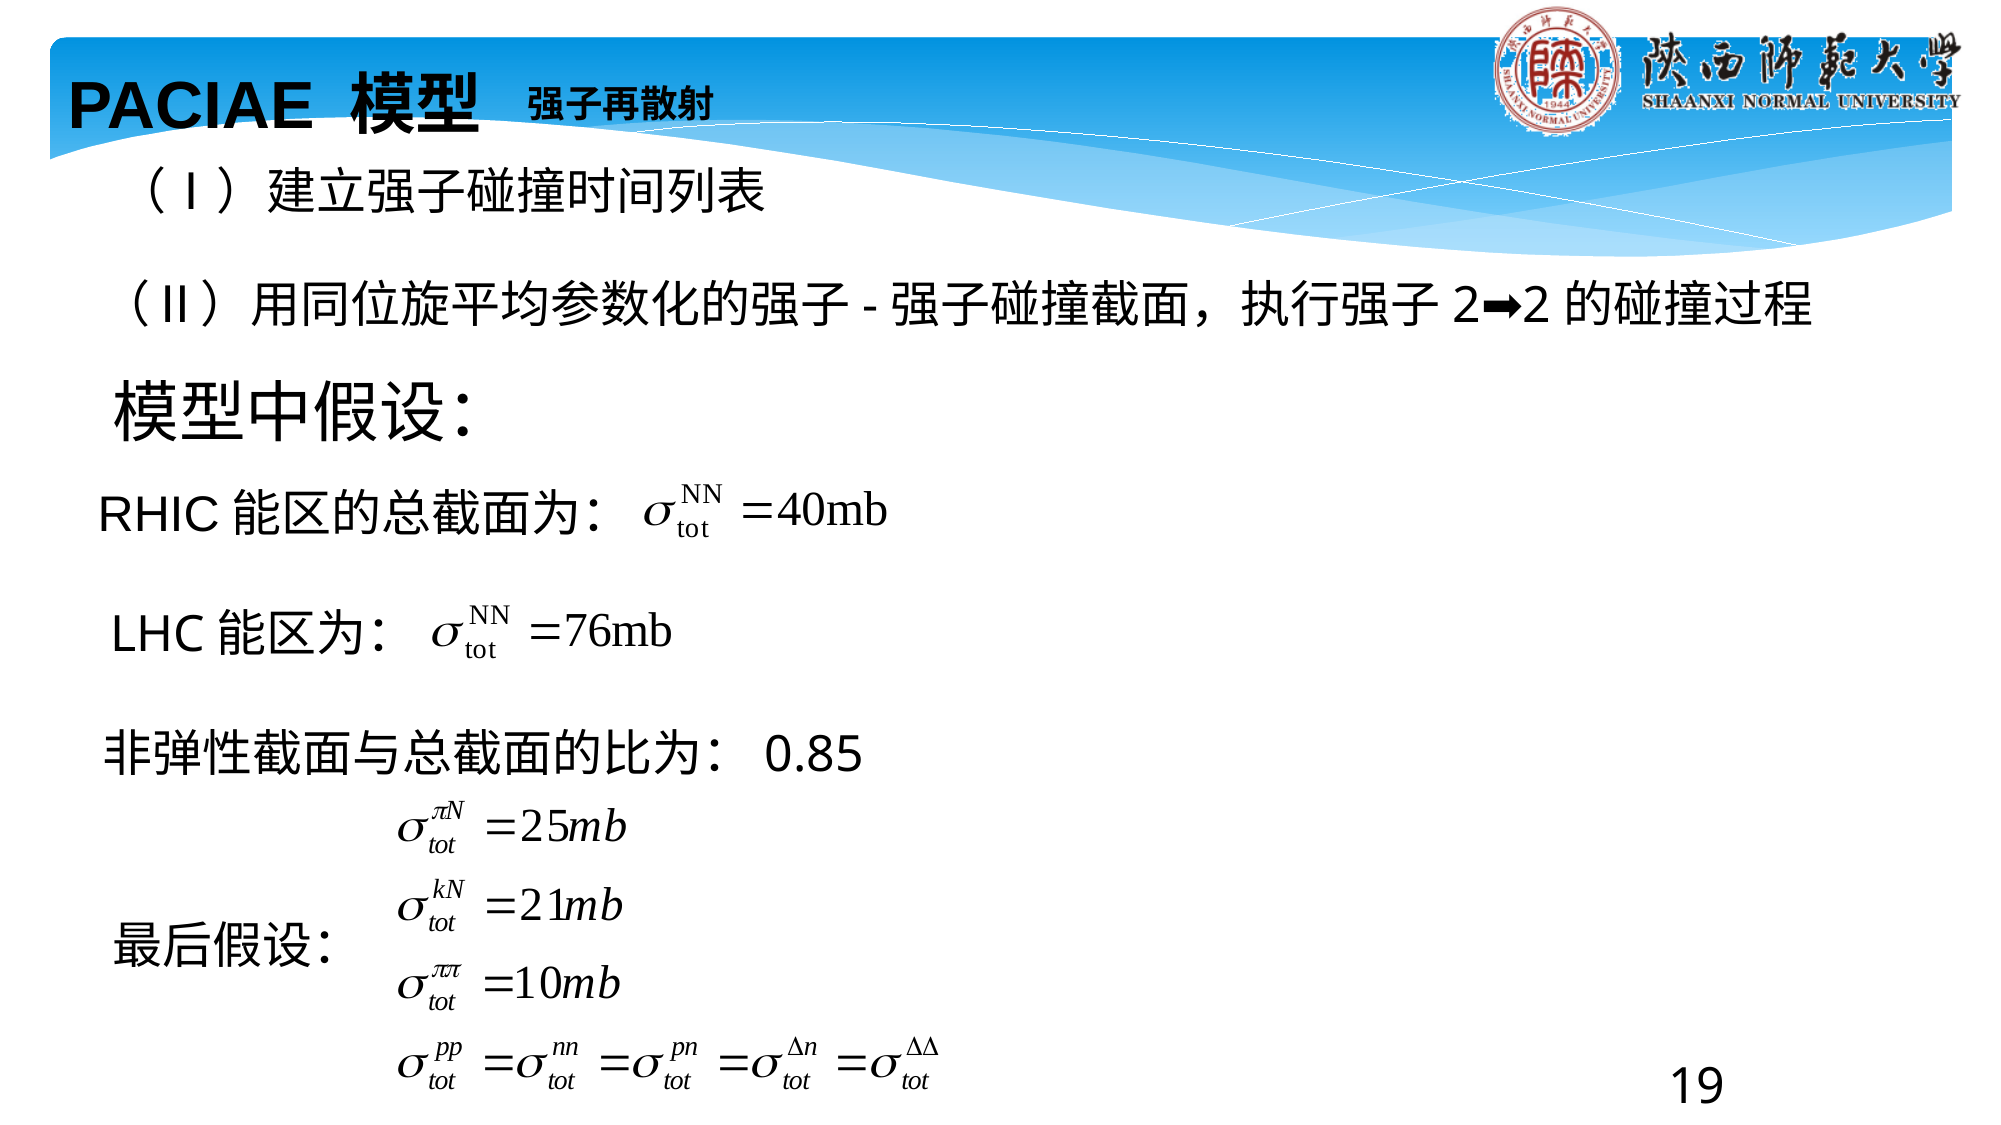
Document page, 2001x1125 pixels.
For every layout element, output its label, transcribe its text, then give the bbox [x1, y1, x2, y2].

text_box PACIAE 模型 [34, 54, 535, 150]
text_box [425, 593, 681, 672]
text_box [636, 471, 899, 550]
text_box 模型中假设： [97, 362, 578, 458]
text_box RHIC能区的总截面为： [83, 473, 633, 549]
text_box 强子再散射 [513, 72, 731, 132]
picture [1474, 0, 2000, 143]
text_box （Ⅰ）建立强子碰撞时间列表 [101, 152, 781, 228]
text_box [390, 789, 951, 1099]
text_box LHC能区为： [95, 593, 424, 669]
text_box 非弹性截面与总截面的比为：0.85 [87, 713, 880, 789]
text_box 19 [1389, 1058, 1740, 1118]
text_box 最后假设： [97, 906, 384, 982]
text_box （Ⅱ）用同位旋平均参数化的强子-强子碰撞截面，执行强子2➡2的碰撞过程 [85, 265, 1829, 340]
